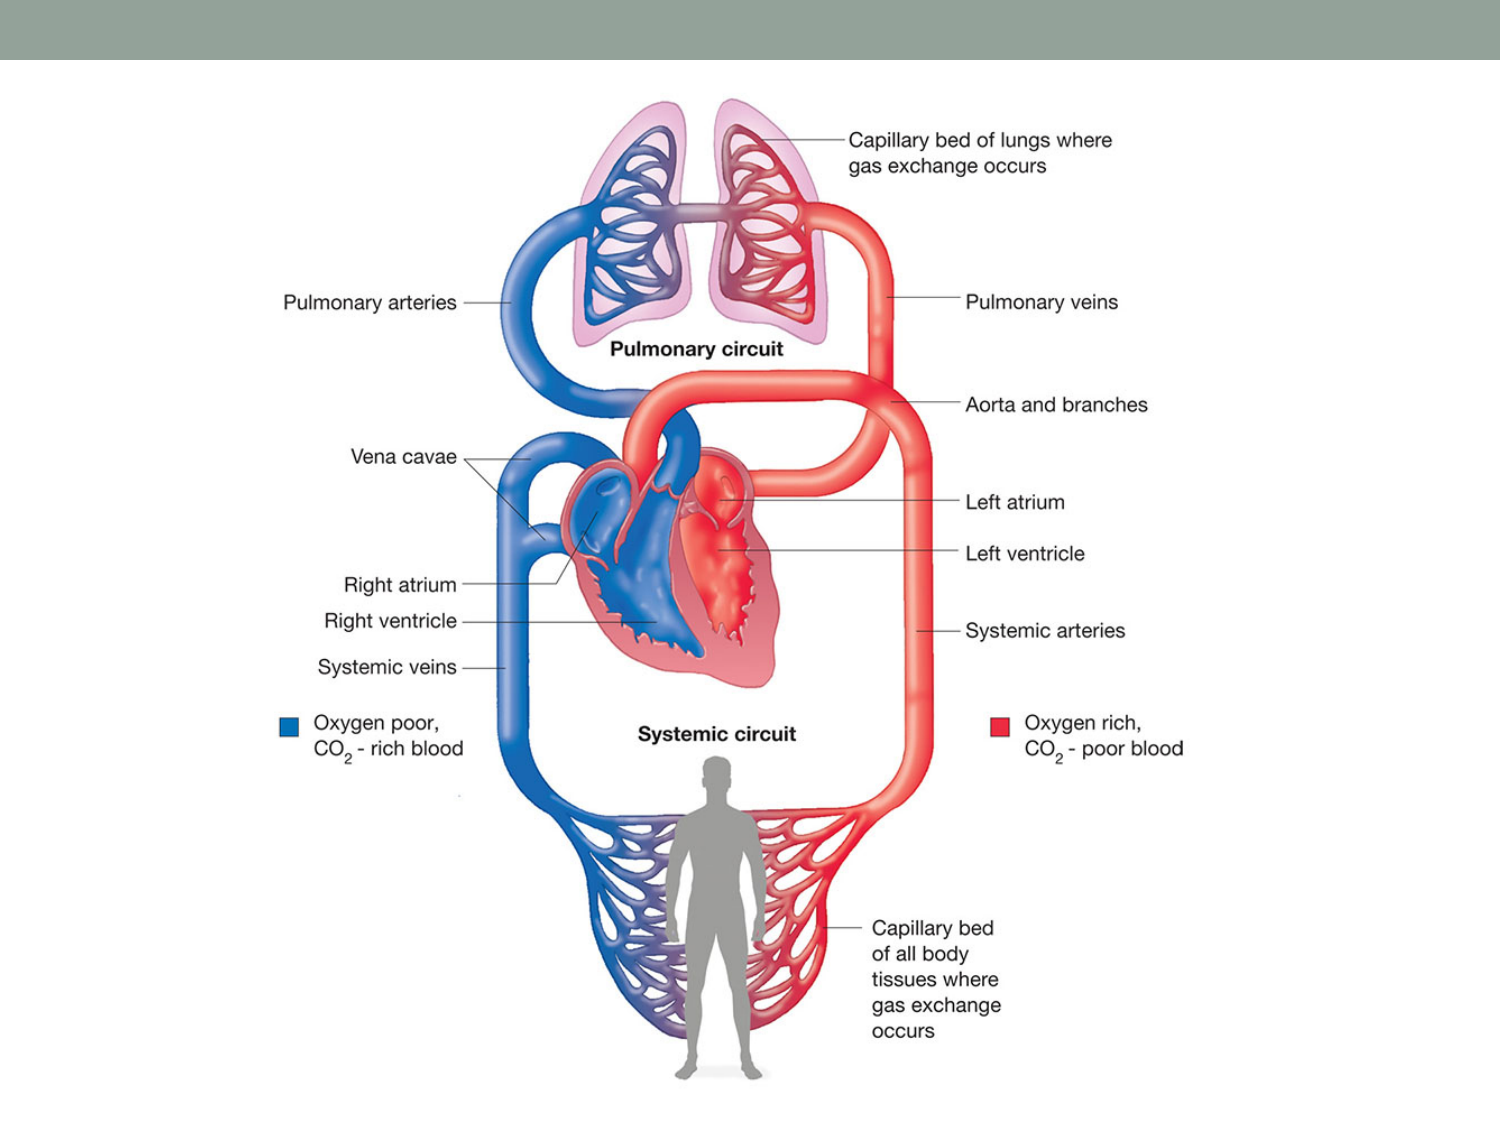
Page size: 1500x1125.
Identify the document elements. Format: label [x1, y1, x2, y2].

picture [14, 66, 1450, 1095]
